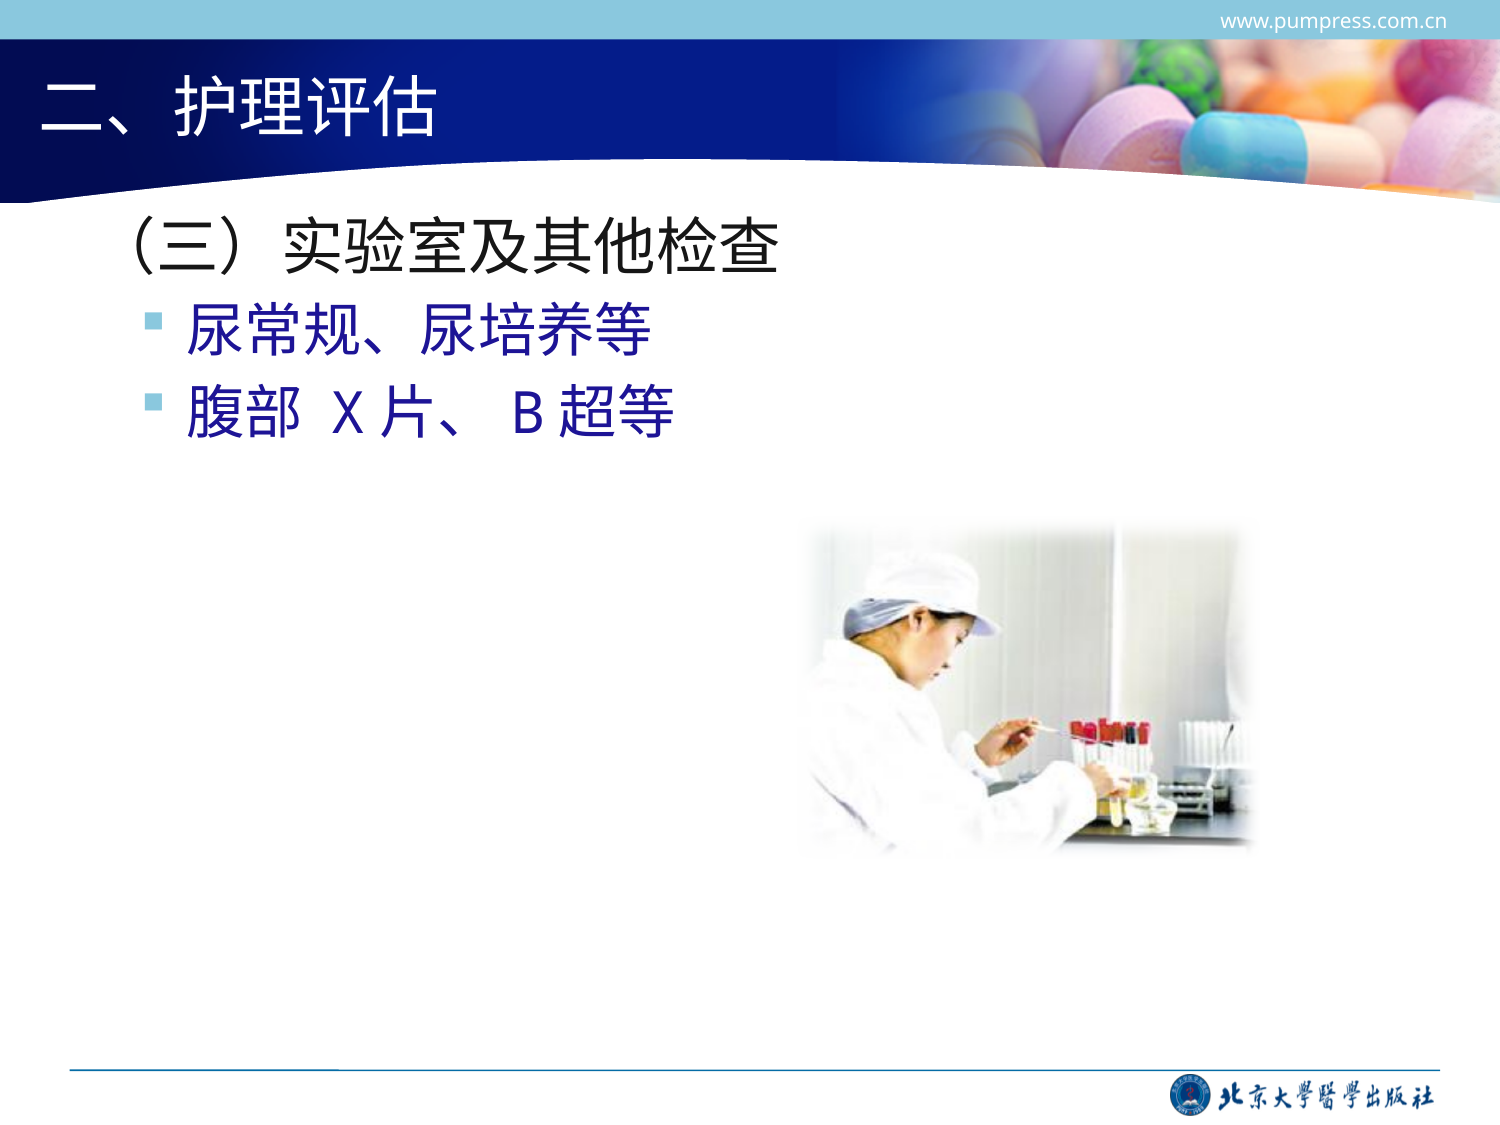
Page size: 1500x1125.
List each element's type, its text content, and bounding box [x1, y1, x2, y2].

picture [796, 515, 1262, 860]
picture [0, 40, 1500, 203]
picture [1170, 1074, 1436, 1118]
slide_number www.pumpress.com.cn [1024, 0, 1463, 38]
list （三）实验室及其他检查 尿常规、尿培养等 腹部 X片、B超等 [49, 198, 1463, 1026]
title 二、护理评估 [23, 58, 1349, 152]
